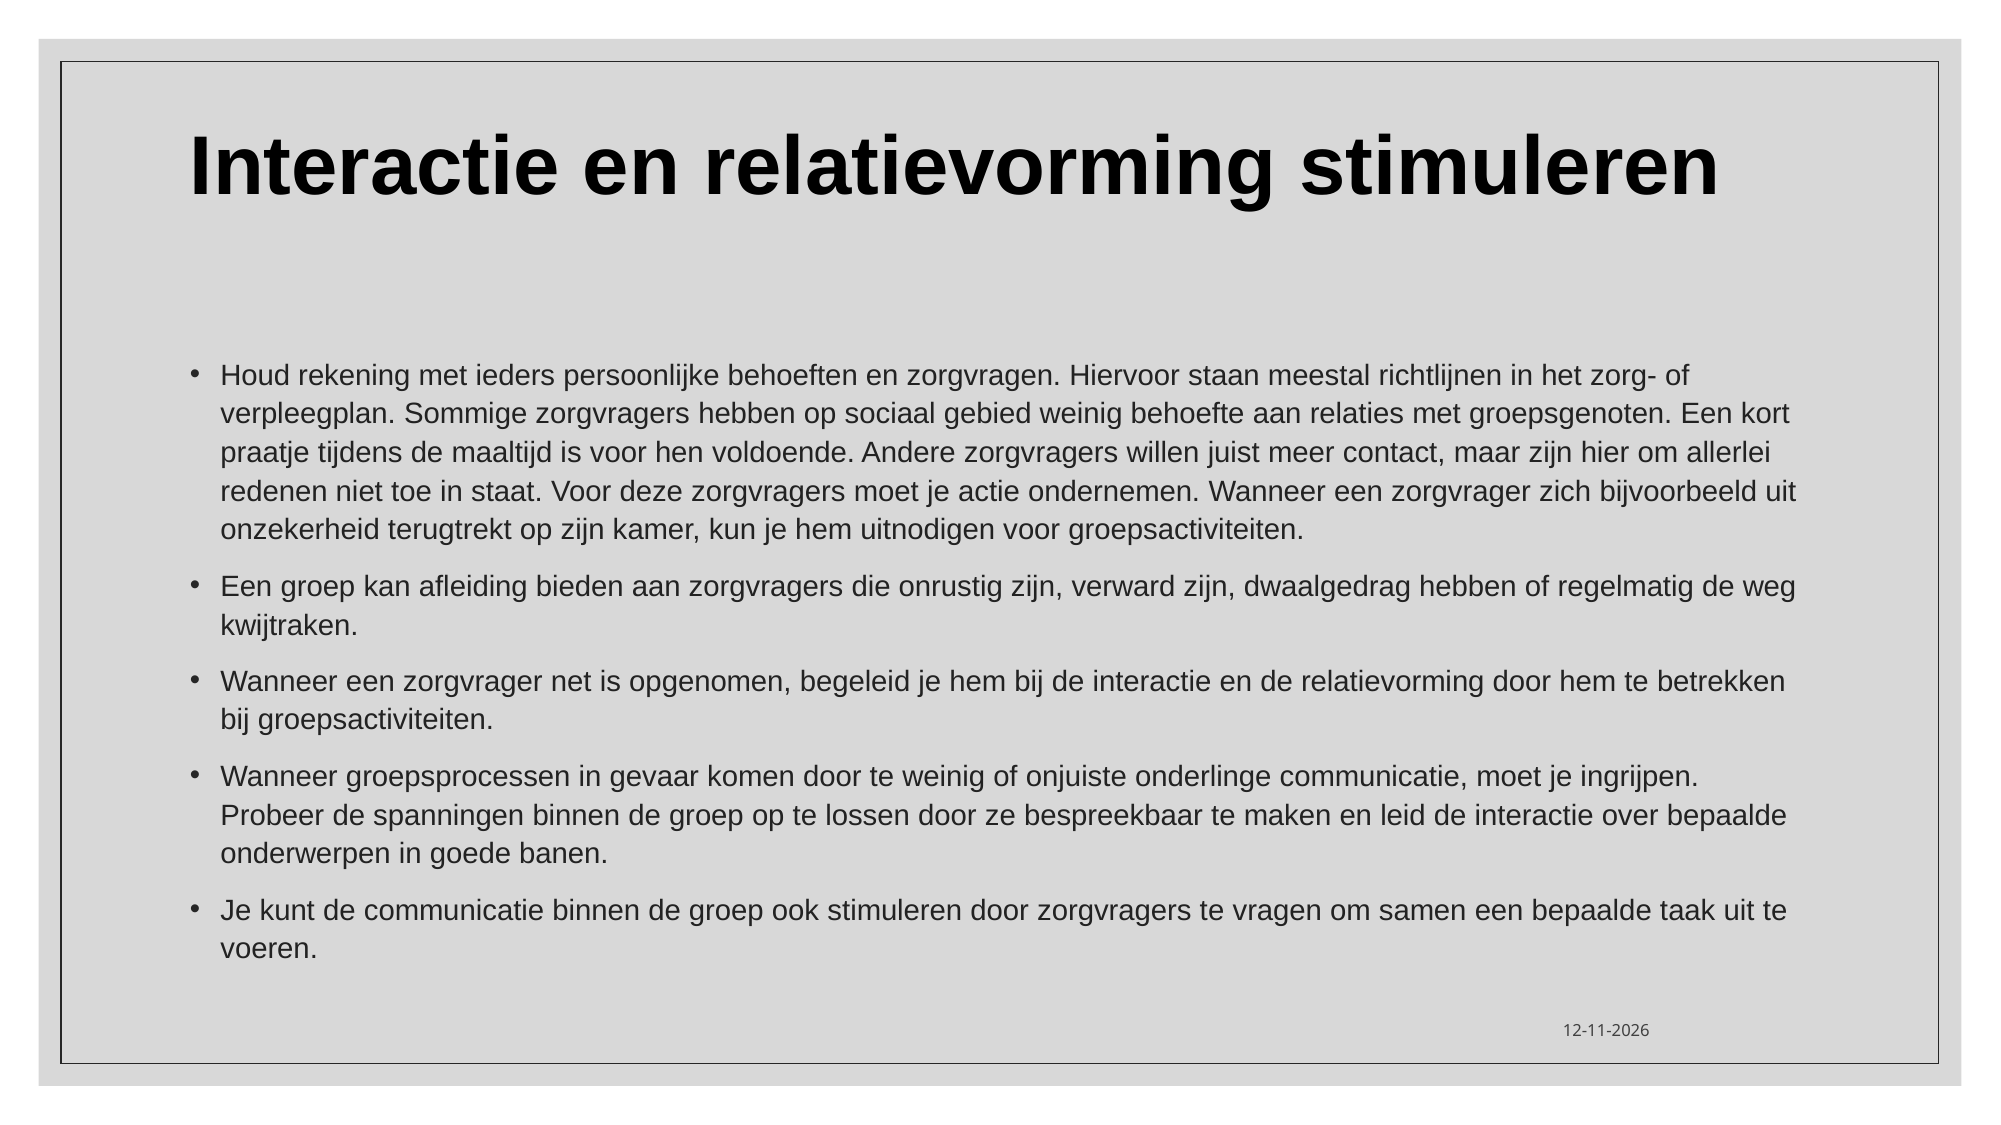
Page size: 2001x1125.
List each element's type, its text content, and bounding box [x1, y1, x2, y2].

title Interactie en relatievorming stimuleren [174, 105, 1825, 331]
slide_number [1190, 990, 1665, 1050]
list Houd rekening met ieders persoonlijke behoeften en zorgvragen. Hiervoor staan meestal richtlijnen in het zorg- of verpleegplan. Sommige zorgvragers hebben op sociaal gebied weinig behoefte aan relaties met groepsgenoten. Een kort praatje tijdens de maaltijd is voor hen voldoende. Andere zorgvragers willen juist meer contact, maar zijn hier om allerlei redenen niet toe in staat. Voor deze zorgvragers moet je actie ondernemen. Wanneer een zorgvrager zich bijvoorbeeld uit onzekerheid terugtrekt op zijn kamer, kun je hem uitnodigen voor groepsactiviteiten. Een groep kan afleiding bieden aan zorgvragers die onrustig zijn, verward zijn, dwaalgedrag hebben of regelmatig de weg kwijtraken. Wanneer een zorgvrager net is opgenomen, begeleid je hem bij de interactie en de relatievorming door hem te betrekken bij groepsactiviteiten. Wanneer groepsprocessen in gevaar komen door te weinig of onjuiste onderlinge communicatie, moet je ingrijpen. Probeer de spanningen binnen de groep op te lossen door ze bespreekbaar te maken en leid de interactie over bepaalde onderwerpen in goede banen. Je kunt de communicatie binnen de groep ook stimuleren door zorgvragers te vragen om samen een bepaalde taak uit te voeren. [174, 345, 1825, 977]
